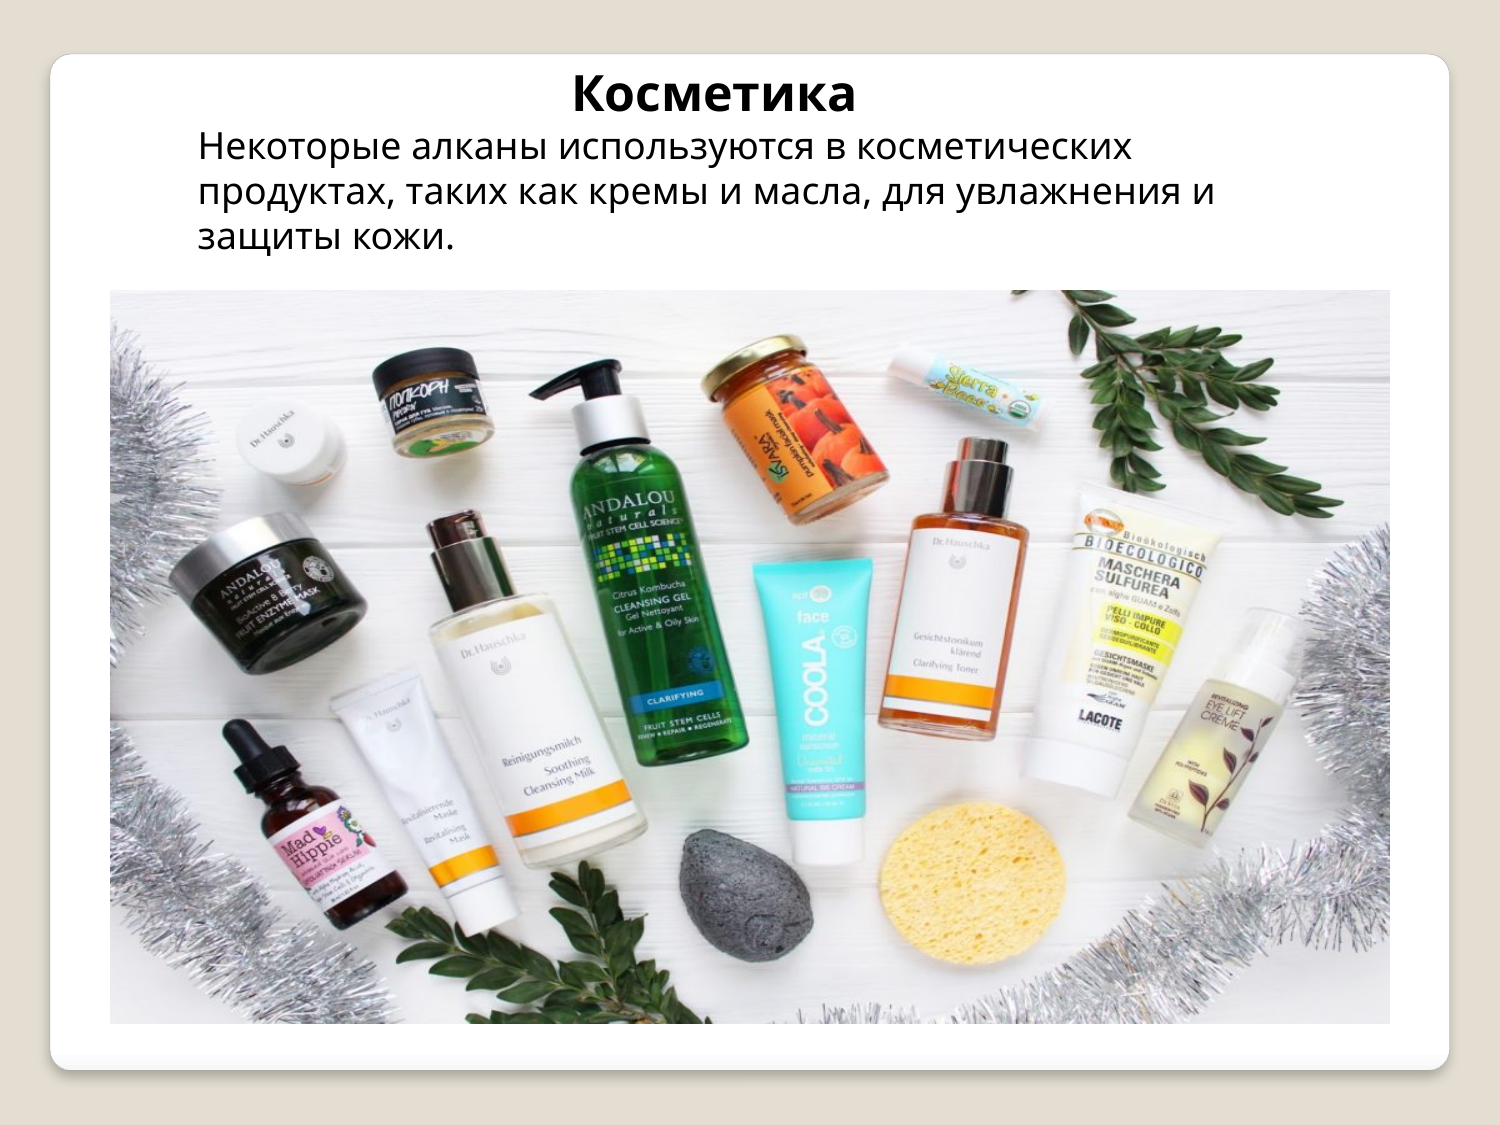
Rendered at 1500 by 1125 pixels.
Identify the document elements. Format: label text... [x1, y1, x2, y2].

picture [109, 290, 1391, 1024]
text_box Косметика Некоторые алканы используются в косметических продуктах, таких как кремы и масла, для увлажнения и защиты кожи. [182, 54, 1247, 265]
